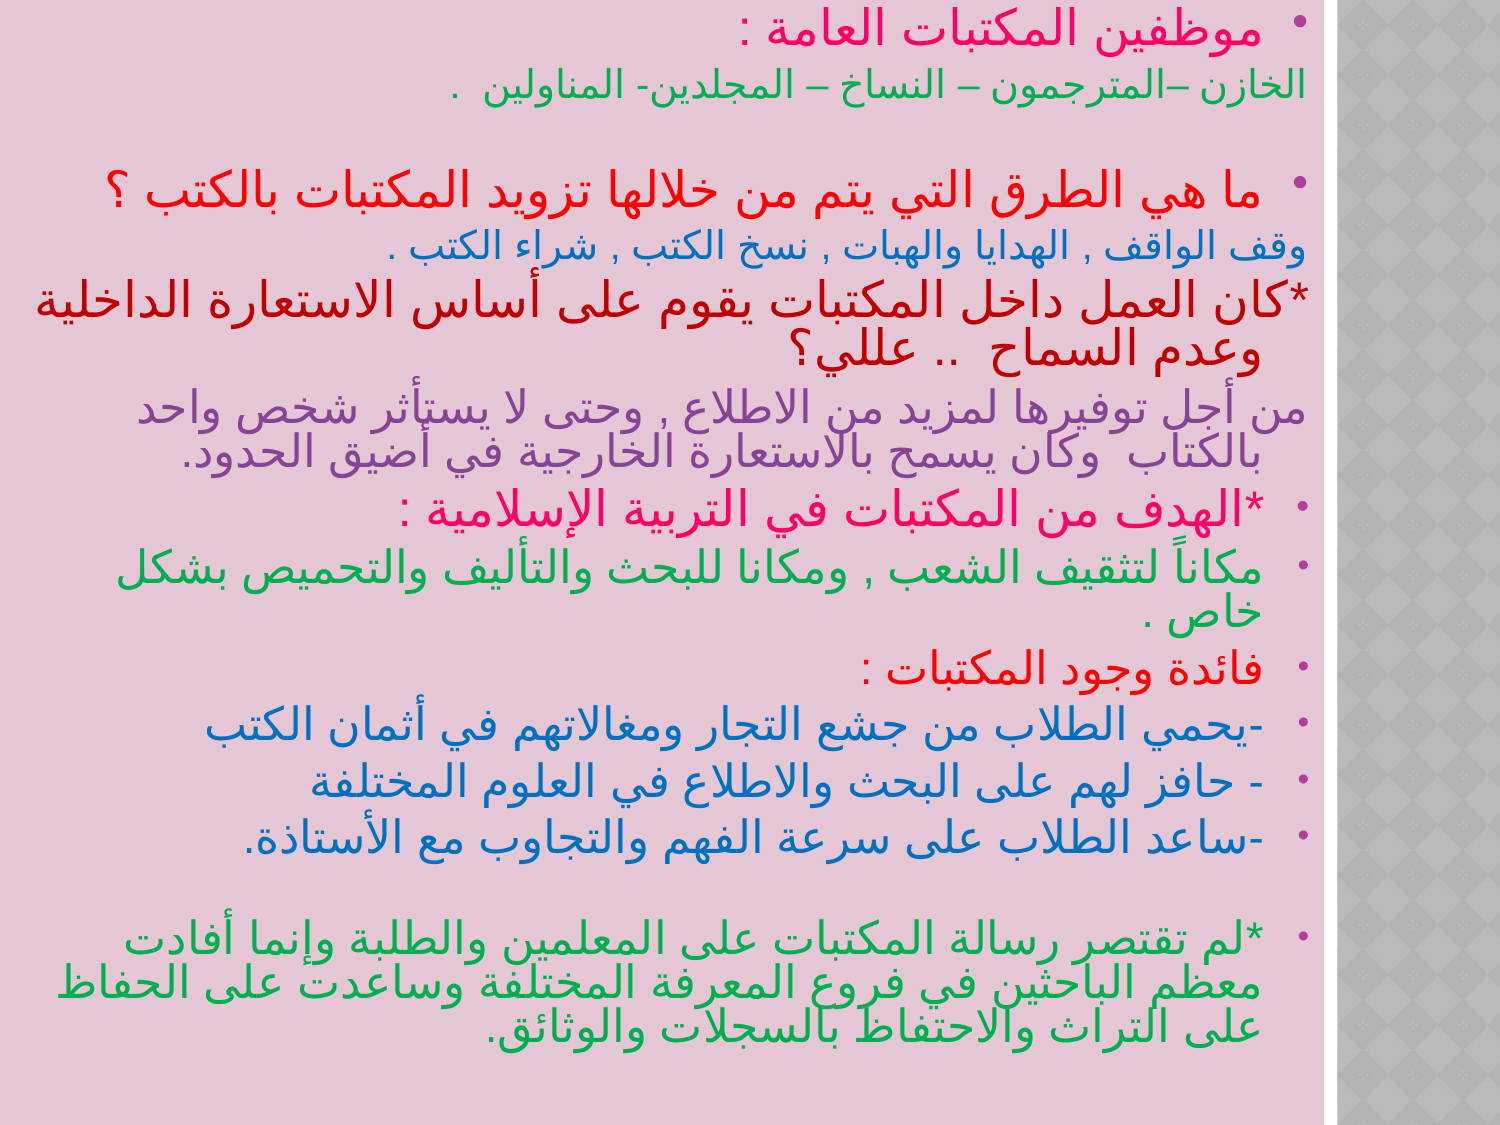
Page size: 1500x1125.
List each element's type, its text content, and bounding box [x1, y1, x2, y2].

list موظفين المكتبات العامة : الخازن –المترجمون – النساخ – المجلدين- المناولين . ما هي الطرق التي يتم من خلالها تزويد المكتبات بالكتب ؟ وقف الواقف , الهدايا والهبات , نسخ الكتب , شراء الكتب . *كان العمل داخل المكتبات يقوم على أساس الاستعارة الداخلية وعدم السماح .. عللي؟ من أجل توفيرها لمزيد من الاطلاع , وحتى لا يستأثر شخص واحد بالكتاب وكان يسمح بالاستعارة الخارجية في أضيق الحدود. *الهدف من المكتبات في التربية الإسلامية : مكاناً لتثقيف الشعب , ومكانا للبحث والتأليف والتحميص بشكل خاص . فائدة وجود المكتبات : -يحمي الطلاب من جشع التجار ومغالاتهم في أثمان الكتب - حافز لهم على البحث والاطلاع في العلوم المختلفة -ساعد الطلاب على سرعة الفهم والتجاوب مع الأستاذة. *لم تقتصر رسالة المكتبات على المعلمين والطلبة وإنما أفادت معظم الباحثين في فروع المعرفة المختلفة وساعدت على الحفاظ على التراث والاحتفاظ بالسجلات والوثائق. [0, 0, 1325, 1125]
